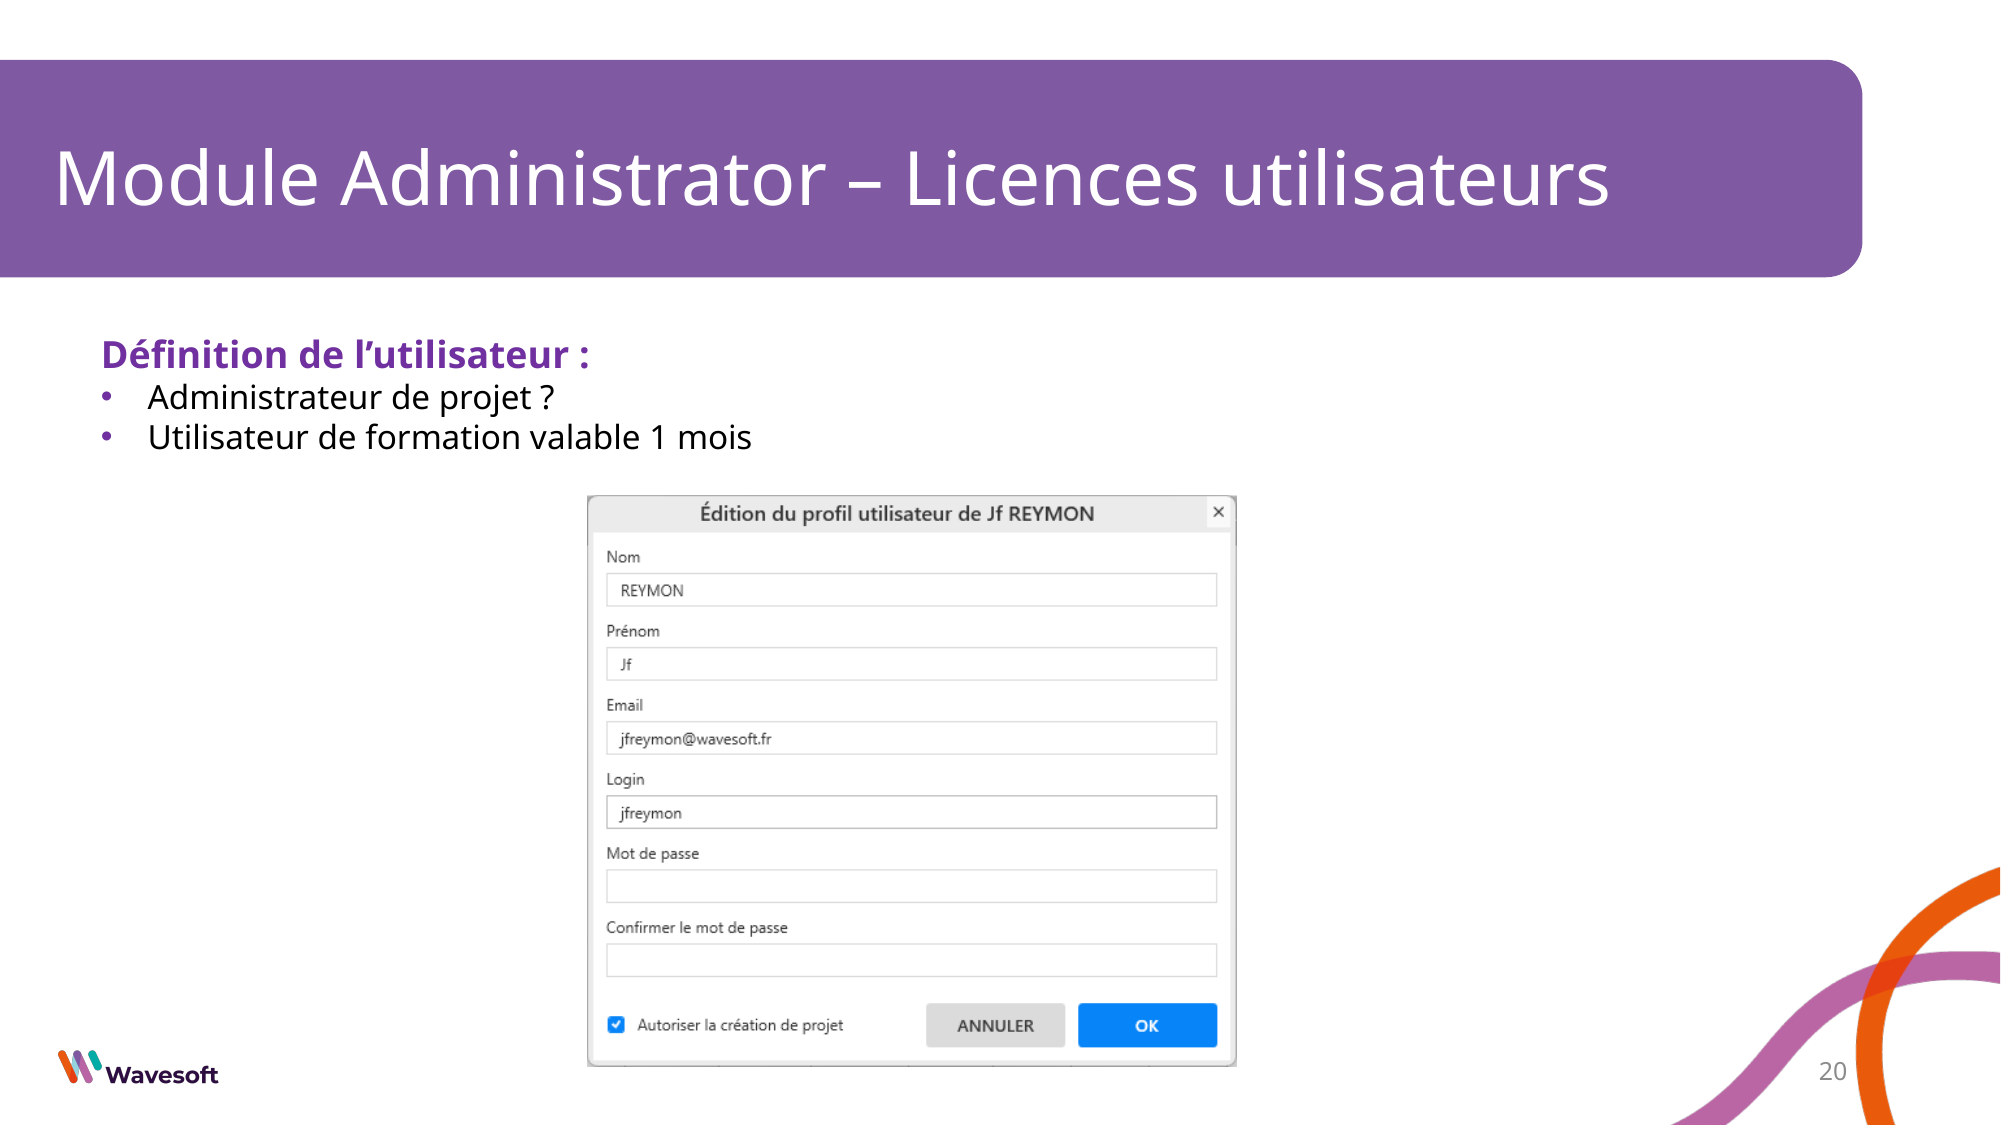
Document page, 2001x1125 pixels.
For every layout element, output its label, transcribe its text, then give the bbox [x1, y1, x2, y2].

picture [1660, 859, 2001, 1125]
slide_number 20 [1412, 1042, 1863, 1103]
title Module Administrator – Licences utilisateurs [38, 108, 1764, 230]
text_box Définition de l’utilisateur : Administrateur de projet ? Utilisateur de formation valable 1 mois [86, 323, 1764, 464]
picture [38, 1031, 237, 1103]
picture [587, 495, 1237, 1067]
